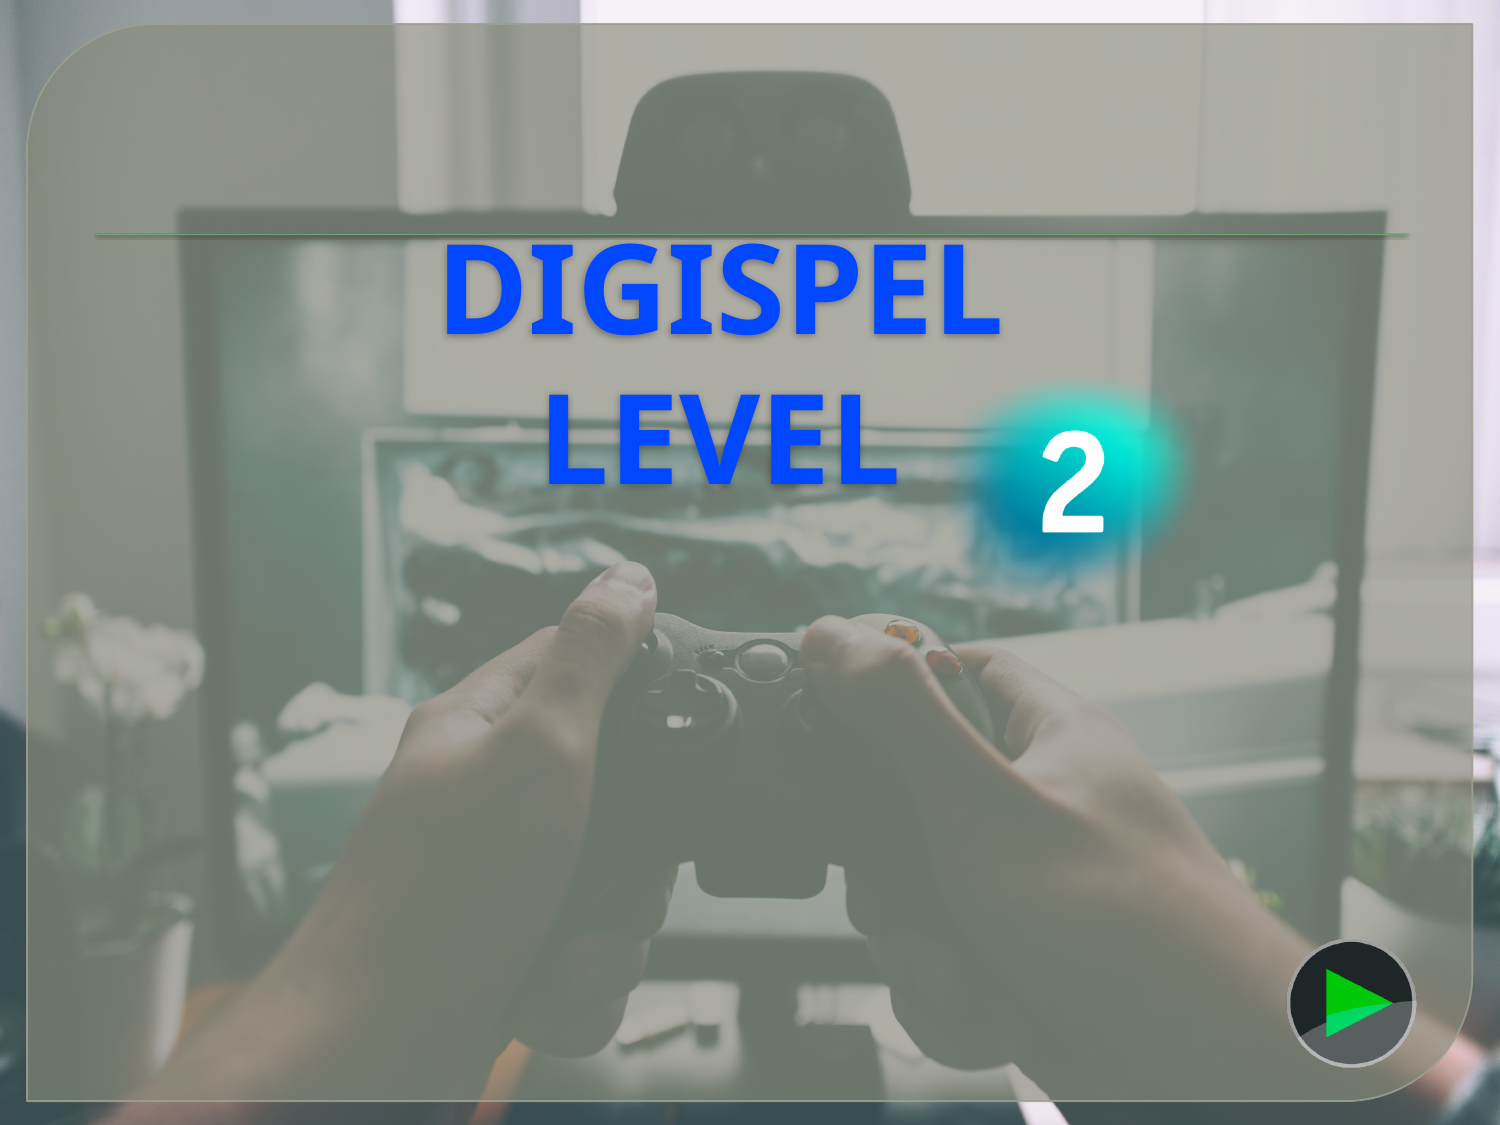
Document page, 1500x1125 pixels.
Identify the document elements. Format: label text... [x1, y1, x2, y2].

picture [1269, 920, 1434, 1085]
title Zit je zelf nog voldoende in de gameflow? Test het in dit Funny Gaming Moment! Nel speelt voor Pacman. Klik op Nel en speel het spel. Je mag jezelf natuurlijk belonen met de ingrediënten en het uiteindelijke resultaat. Geniet ervan! [0, 0, 1500, 1125]
picture [936, 366, 1211, 611]
text_box Digispel Level [289, 201, 1152, 607]
